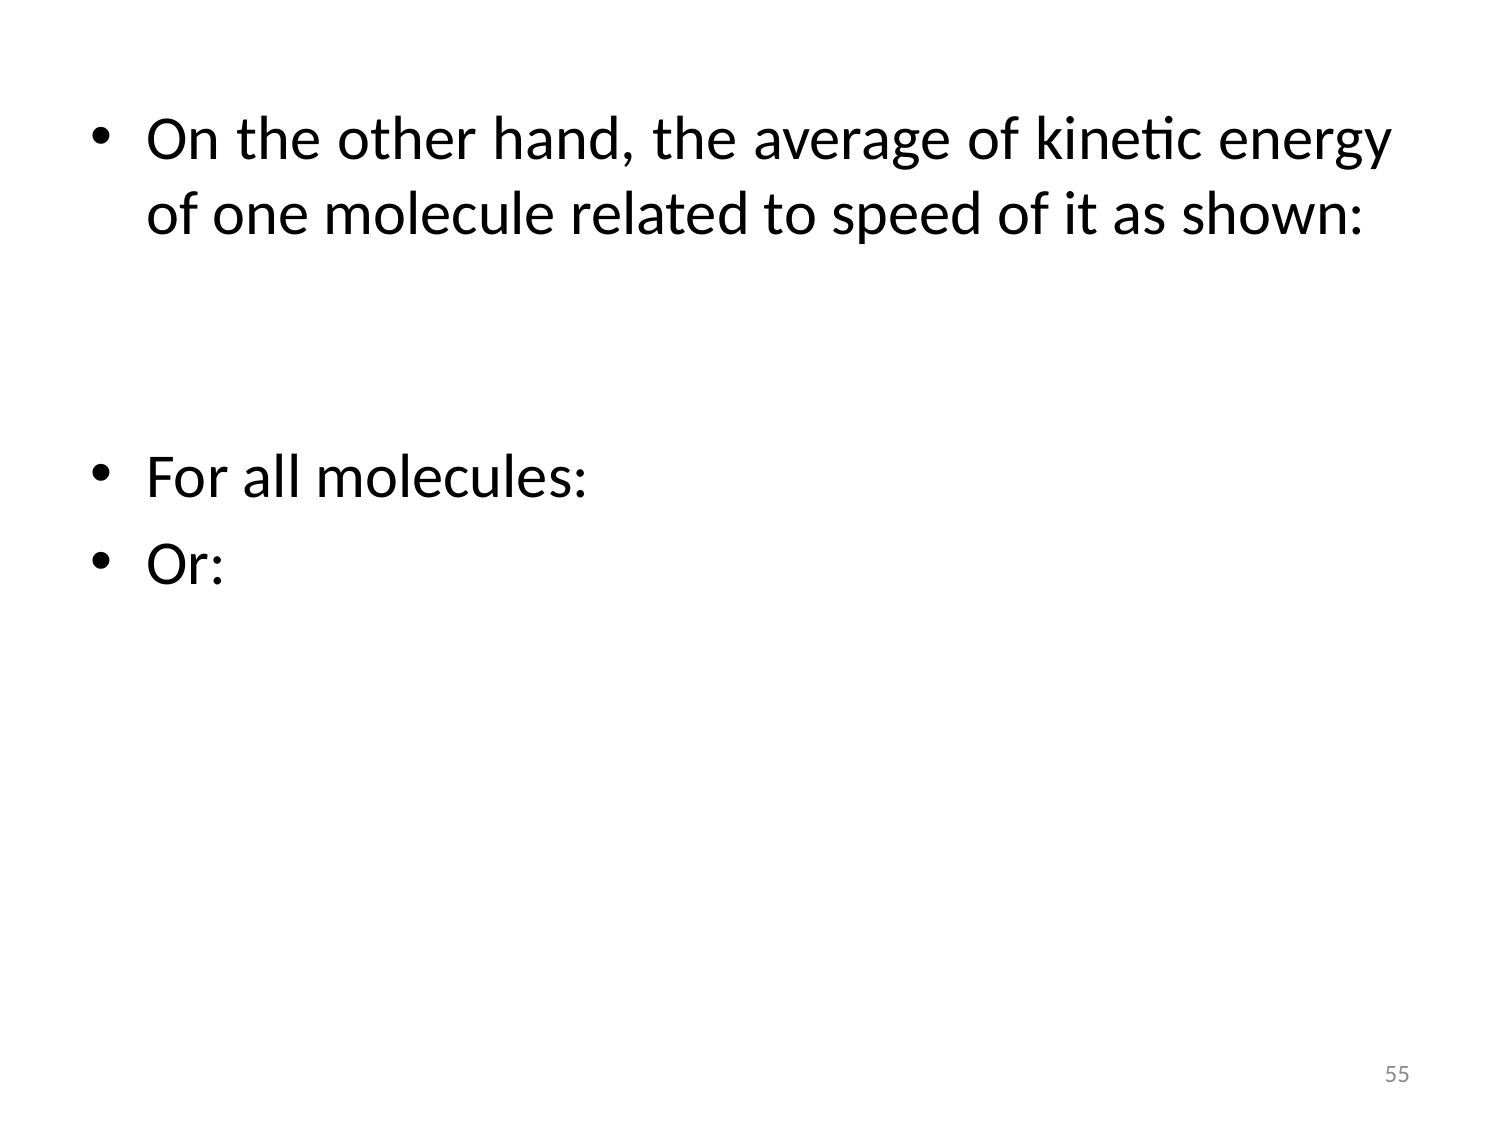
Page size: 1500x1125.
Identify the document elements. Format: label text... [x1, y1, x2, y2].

slide_number 55 [1074, 1042, 1425, 1103]
